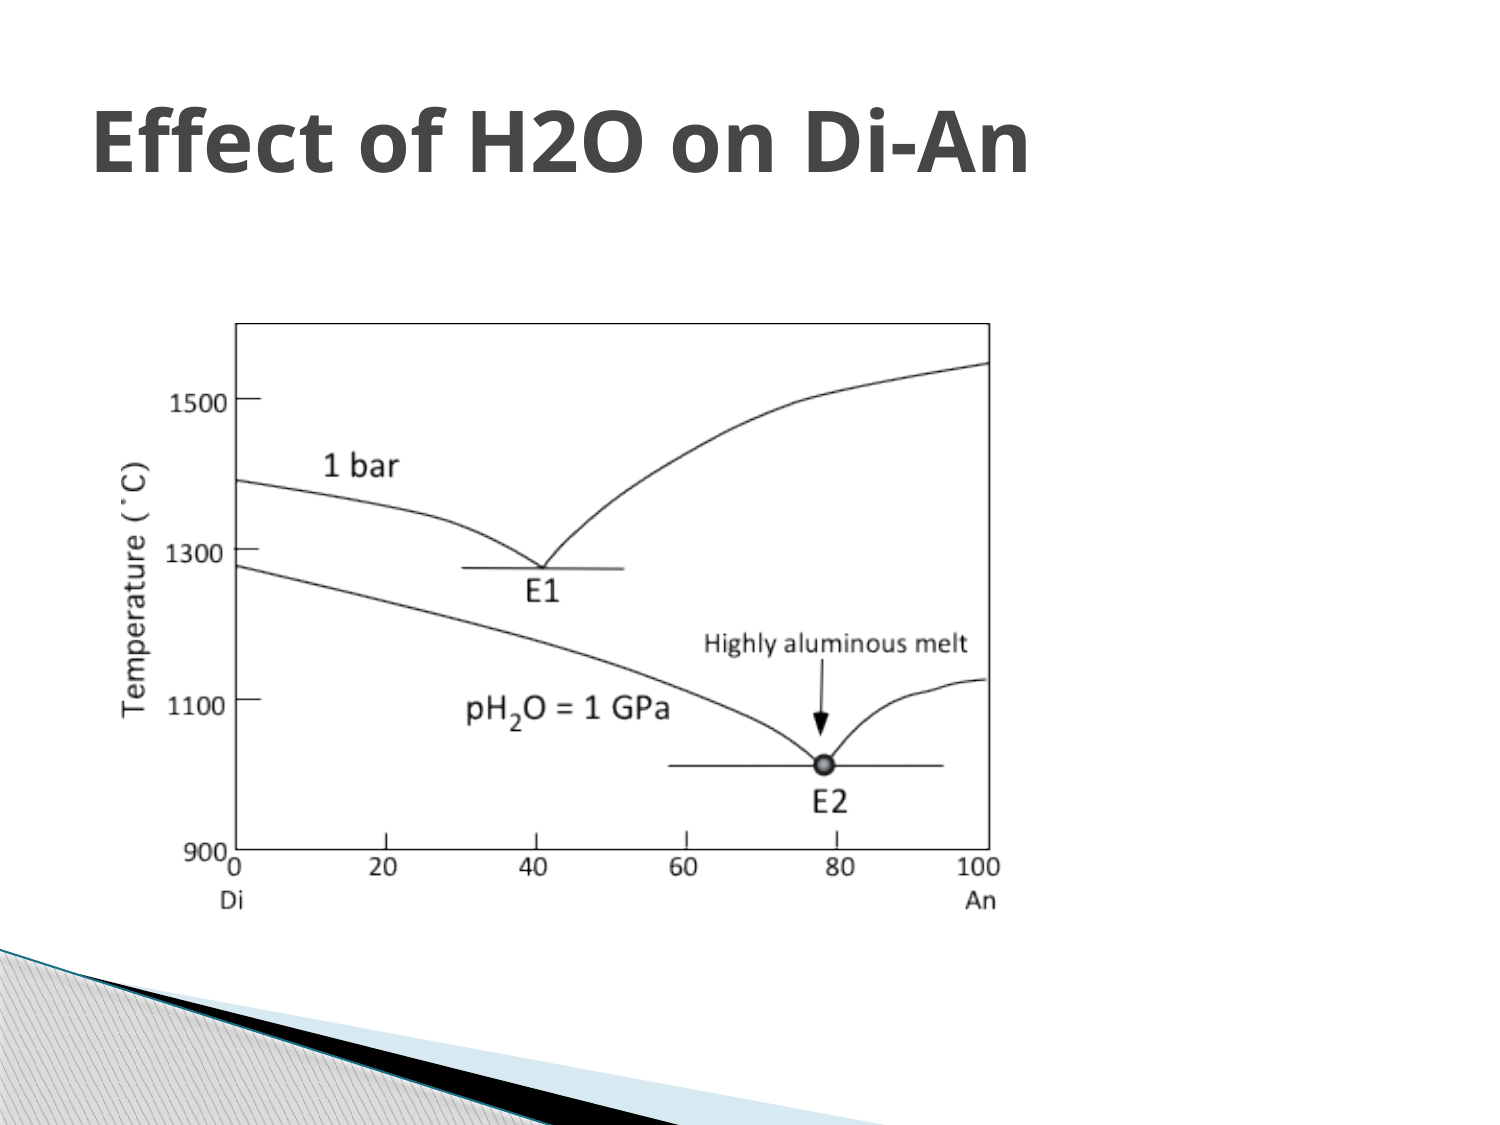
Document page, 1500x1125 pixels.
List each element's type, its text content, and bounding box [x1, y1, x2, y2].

title Effect of H2O on Di-An [75, 45, 1425, 233]
picture [121, 323, 1058, 918]
